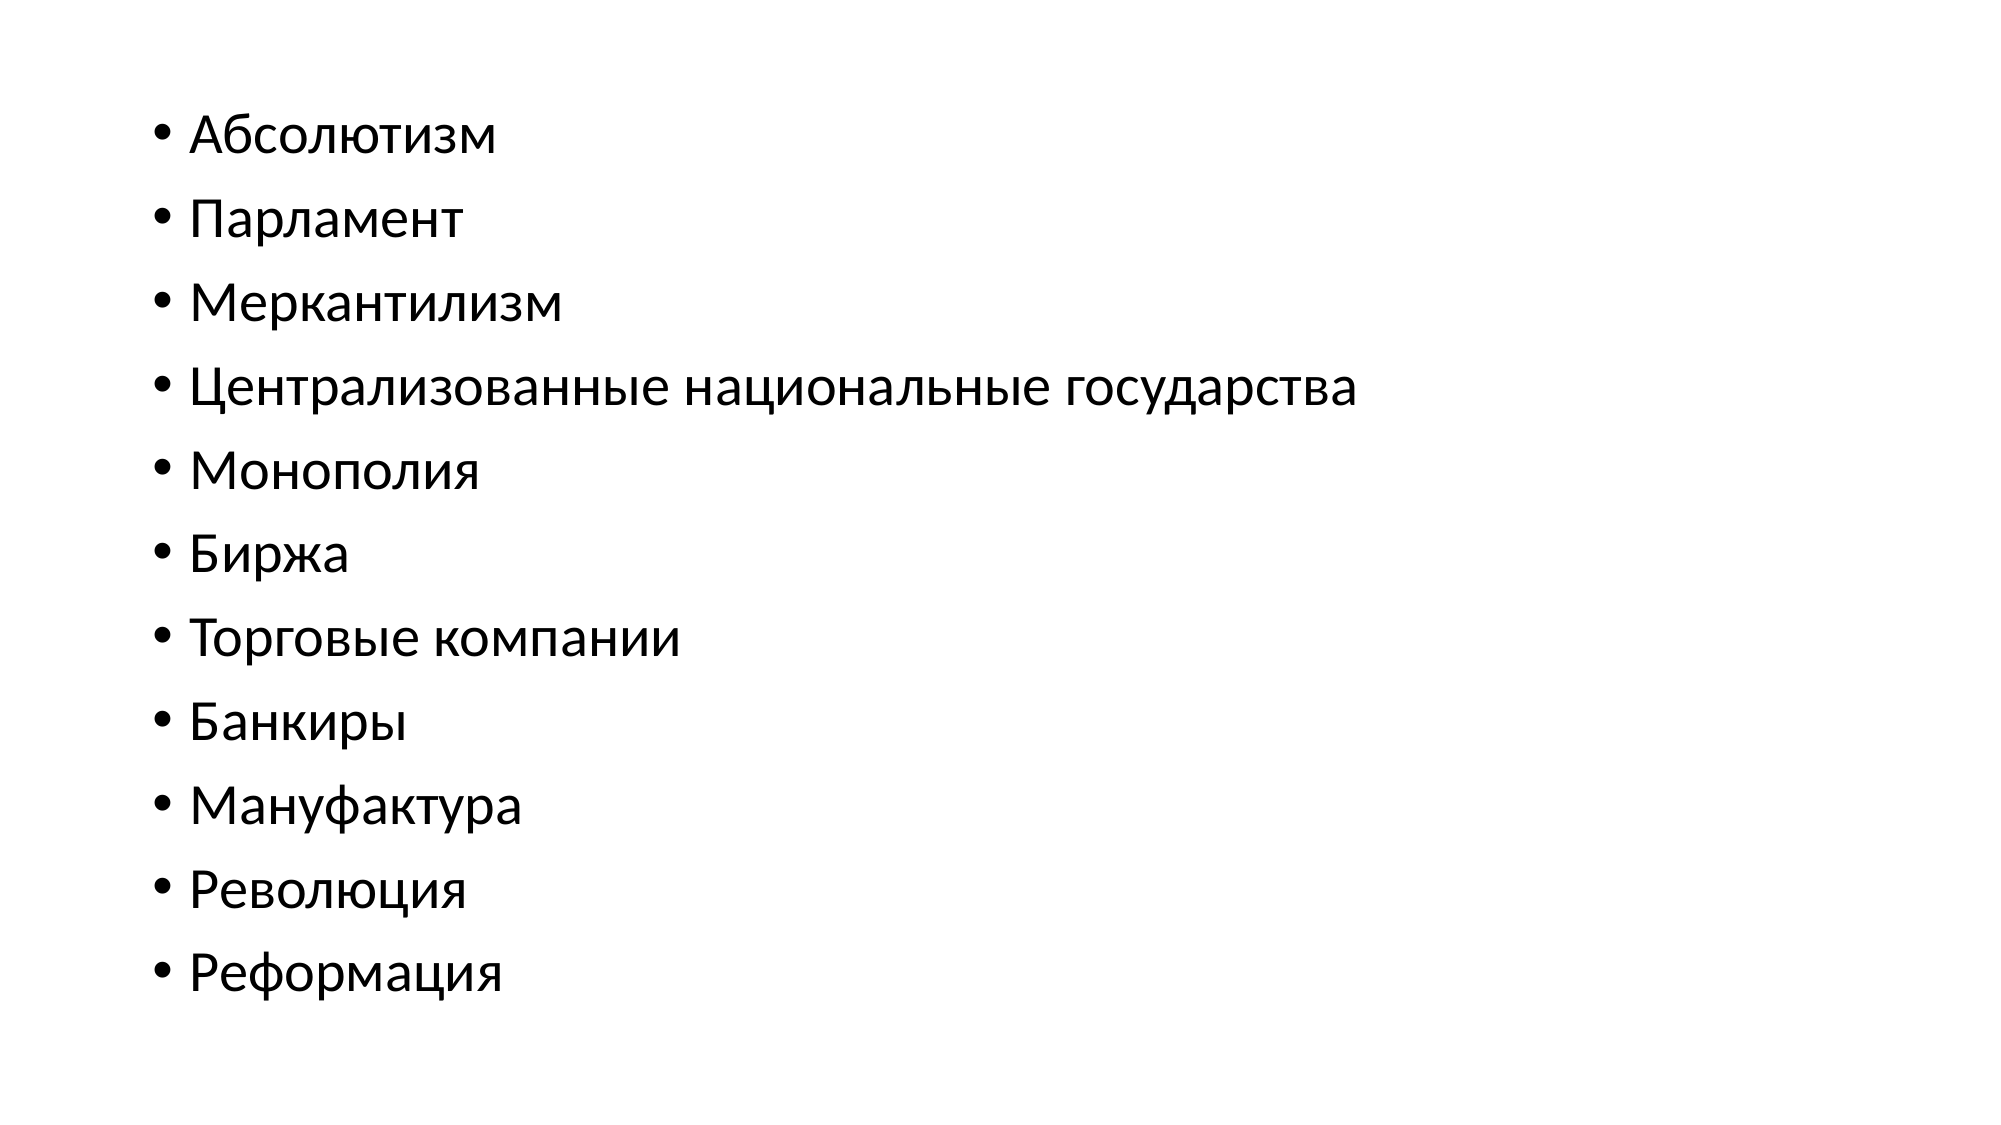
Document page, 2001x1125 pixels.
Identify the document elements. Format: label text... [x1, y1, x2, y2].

list Абсолютизм Парламент Меркантилизм Централизованные национальные государства Монополия Биржа Торговые компании Банкиры Мануфактура Революция Реформация [137, 96, 1863, 1014]
